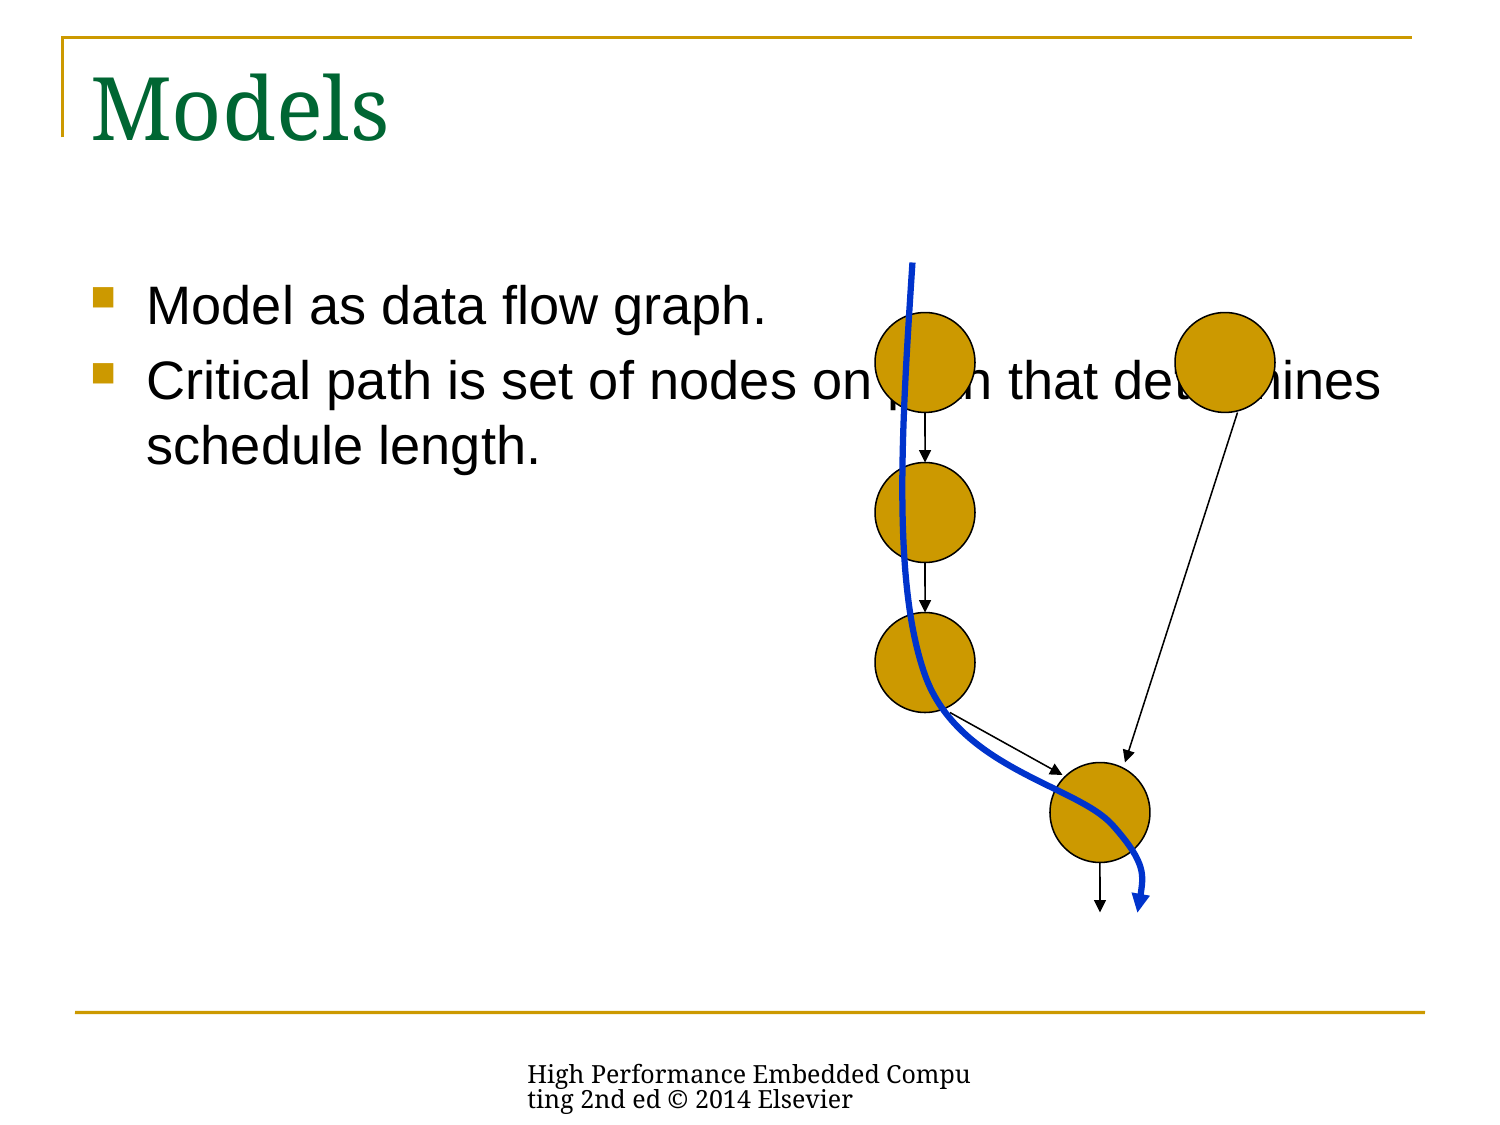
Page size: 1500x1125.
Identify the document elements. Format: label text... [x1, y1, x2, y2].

text_box [875, 614, 942, 713]
text_box [1093, 862, 1107, 913]
list Model as data flow graph. Critical path is set of nodes on path that determines schedule length. [75, 262, 1425, 1006]
footer High Performance Embedded Computing 2nd ed © 2014 Elsevier [512, 1025, 988, 1100]
text_box [875, 468, 904, 558]
text_box [1175, 312, 1276, 413]
text_box [1087, 762, 1150, 851]
title Models [75, 45, 1425, 233]
text_box [930, 312, 976, 399]
text_box [902, 262, 1146, 913]
text_box [1050, 790, 1118, 863]
text_box [1122, 412, 1238, 763]
text_box [875, 315, 908, 408]
